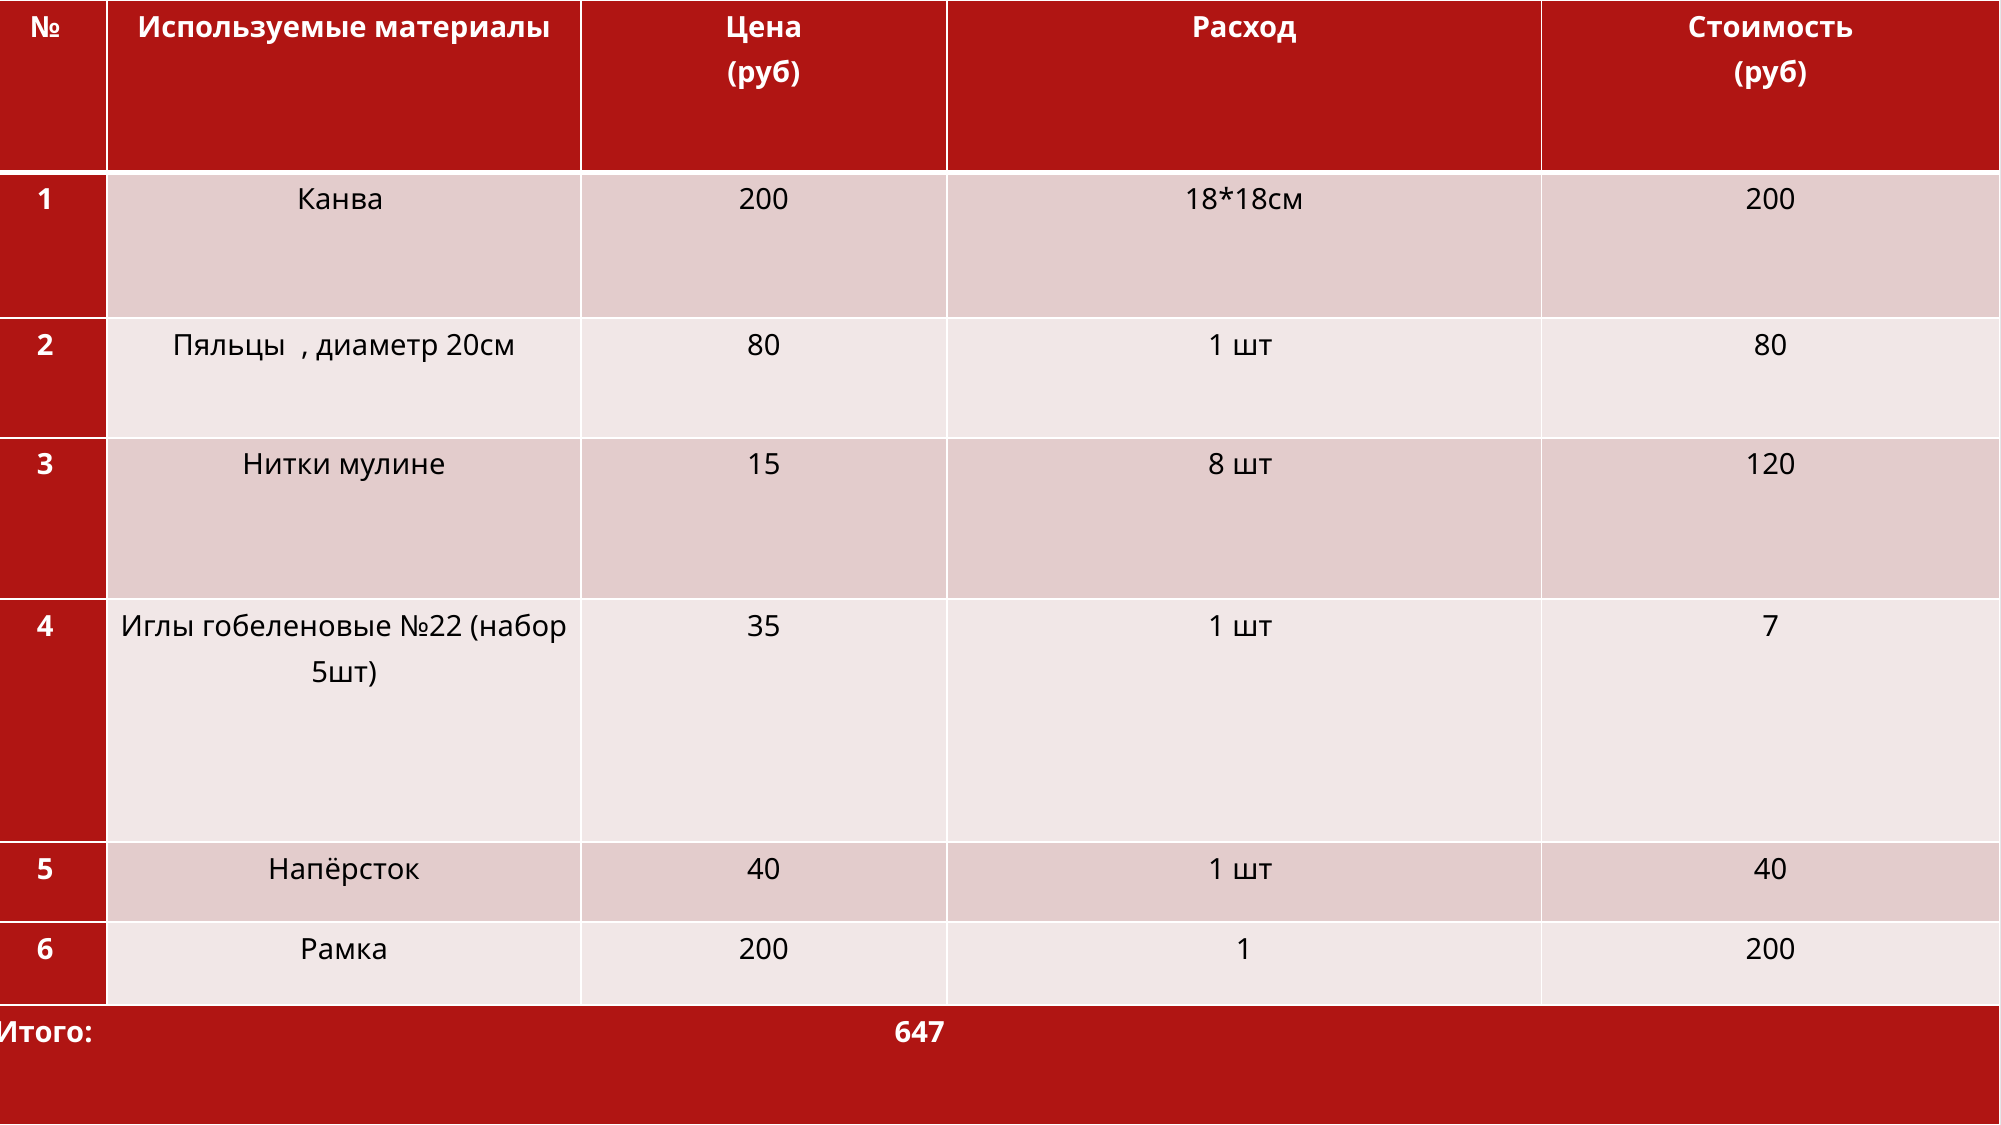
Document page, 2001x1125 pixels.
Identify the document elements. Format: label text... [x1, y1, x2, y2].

table_cell Итого: 647 [0, 1006, 1999, 1124]
table_cell 1 шт [948, 843, 1541, 921]
table_cell 8 шт [948, 439, 1541, 598]
table_cell 15 [582, 439, 946, 598]
table_cell 2 [0, 319, 106, 437]
table_cell 1 [0, 175, 106, 317]
table_cell Канва [108, 175, 580, 317]
table_cell 3 [0, 439, 106, 598]
table_cell 1 [948, 923, 1541, 1004]
table_header Используемые материалы [108, 1, 580, 170]
table_cell 18*18cм [948, 175, 1541, 317]
table_cell 6 [0, 923, 106, 1004]
table_cell 40 [582, 843, 946, 921]
table_cell 120 [1542, 439, 1999, 598]
table_cell 1 шт [948, 600, 1541, 841]
table_cell 1 шт [948, 319, 1541, 437]
table_cell Пяльцы , диаметр 20см [108, 319, 580, 437]
table_header Цена (руб) [582, 1, 946, 170]
table_cell Иглы гобеленовые №22 (набор 5шт) [108, 600, 580, 841]
table_header Стоимость (руб) [1542, 1, 1999, 170]
table_cell 40 [1542, 843, 1999, 921]
table_header № [0, 1, 106, 170]
table_cell 200 [582, 923, 946, 1004]
table_cell 5 [0, 843, 106, 921]
table_header Расход [948, 1, 1541, 170]
table_cell Нитки мулине [108, 439, 580, 598]
table_cell 35 [582, 600, 946, 841]
table_cell Рамка [108, 923, 580, 1004]
table_cell 200 [582, 175, 946, 317]
table_cell 7 [1542, 600, 1999, 841]
table_cell 200 [1542, 175, 1999, 317]
table_cell 80 [582, 319, 946, 437]
table_cell Напёрсток [108, 843, 580, 921]
table_cell 200 [1542, 923, 1999, 1004]
table_cell 4 [0, 600, 106, 841]
table_cell 80 [1542, 319, 1999, 437]
